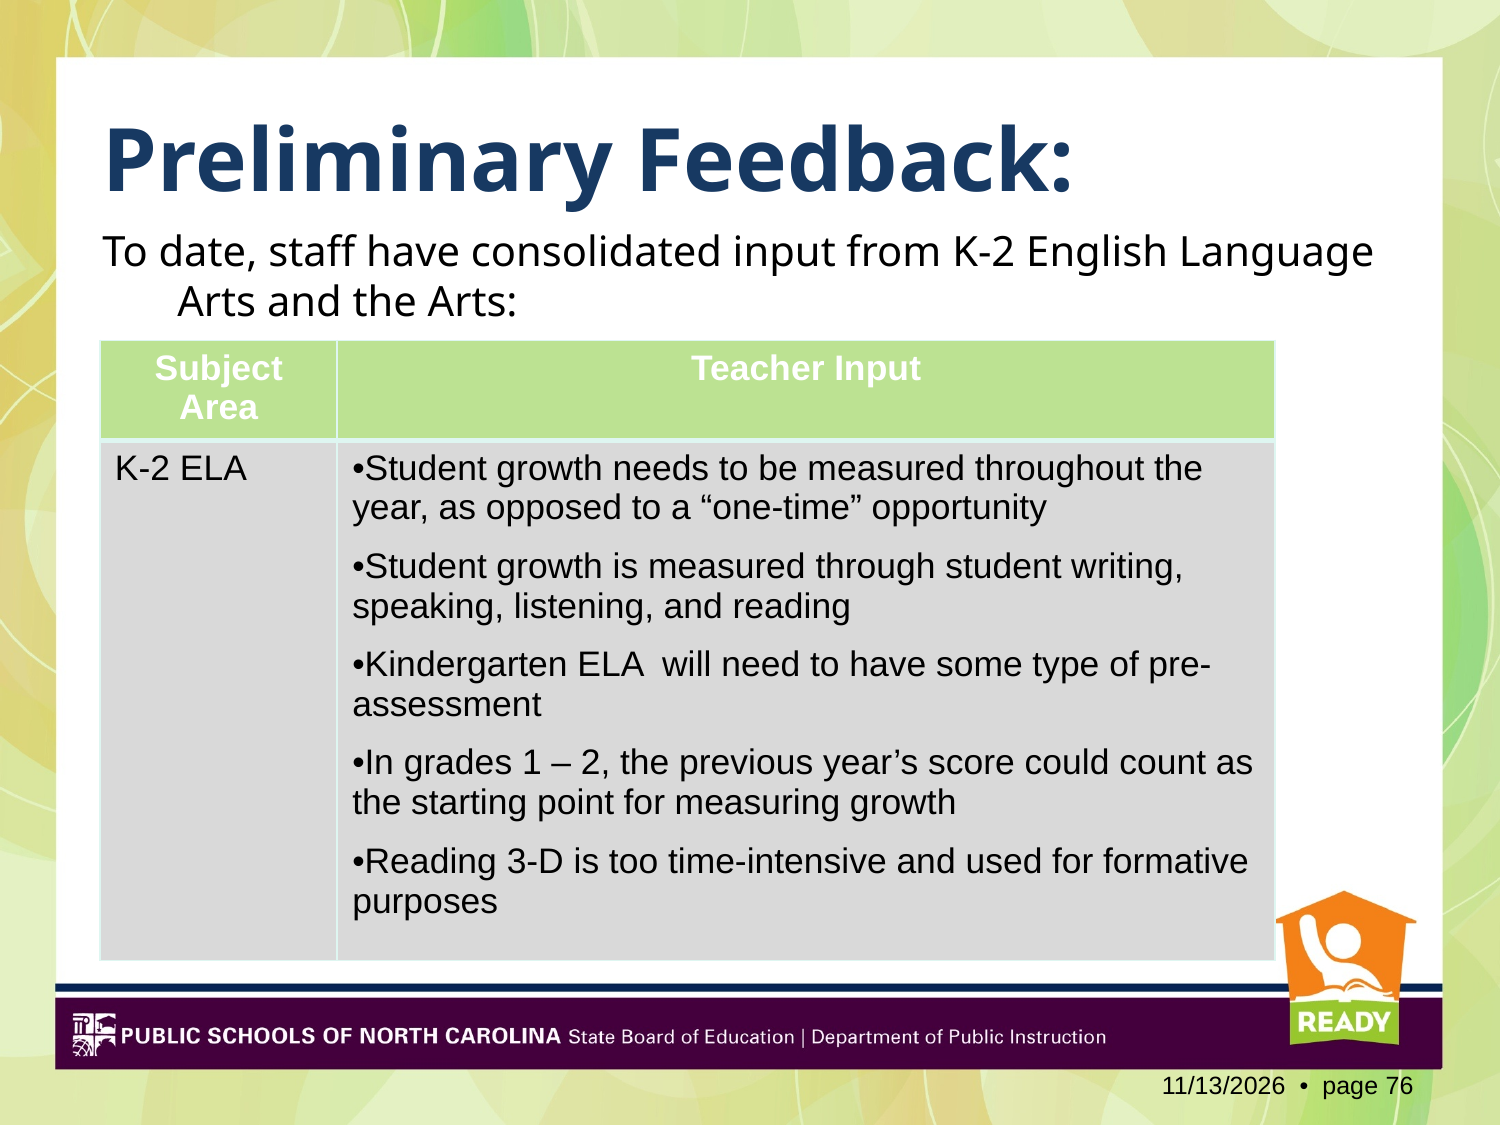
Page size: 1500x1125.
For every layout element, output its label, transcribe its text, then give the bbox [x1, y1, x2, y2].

table_header Subject Area [101, 341, 336, 438]
table_cell Student growth needs to be measured throughout the year, as opposed to a “one-time” opportunity Student growth is measured through student writing, speaking, listening, and reading Kindergarten ELA will need to have some type of pre-assessment In grades 1 – 2, the previous year’s score could count as the starting point for measuring growth Reading 3-D is too time-intensive and used for formative purposes [338, 443, 1274, 960]
text_box To date, staff have consolidated input from K-2 English Language Arts and the Arts: [87, 217, 1413, 333]
text_box [99, 333, 1413, 437]
title Preliminary Feedback: [87, 87, 1413, 217]
table_header Teacher Input [338, 341, 1274, 438]
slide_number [1147, 1062, 1460, 1122]
picture [0, 0, 1500, 1125]
table_cell K-2 ELA [101, 443, 336, 960]
